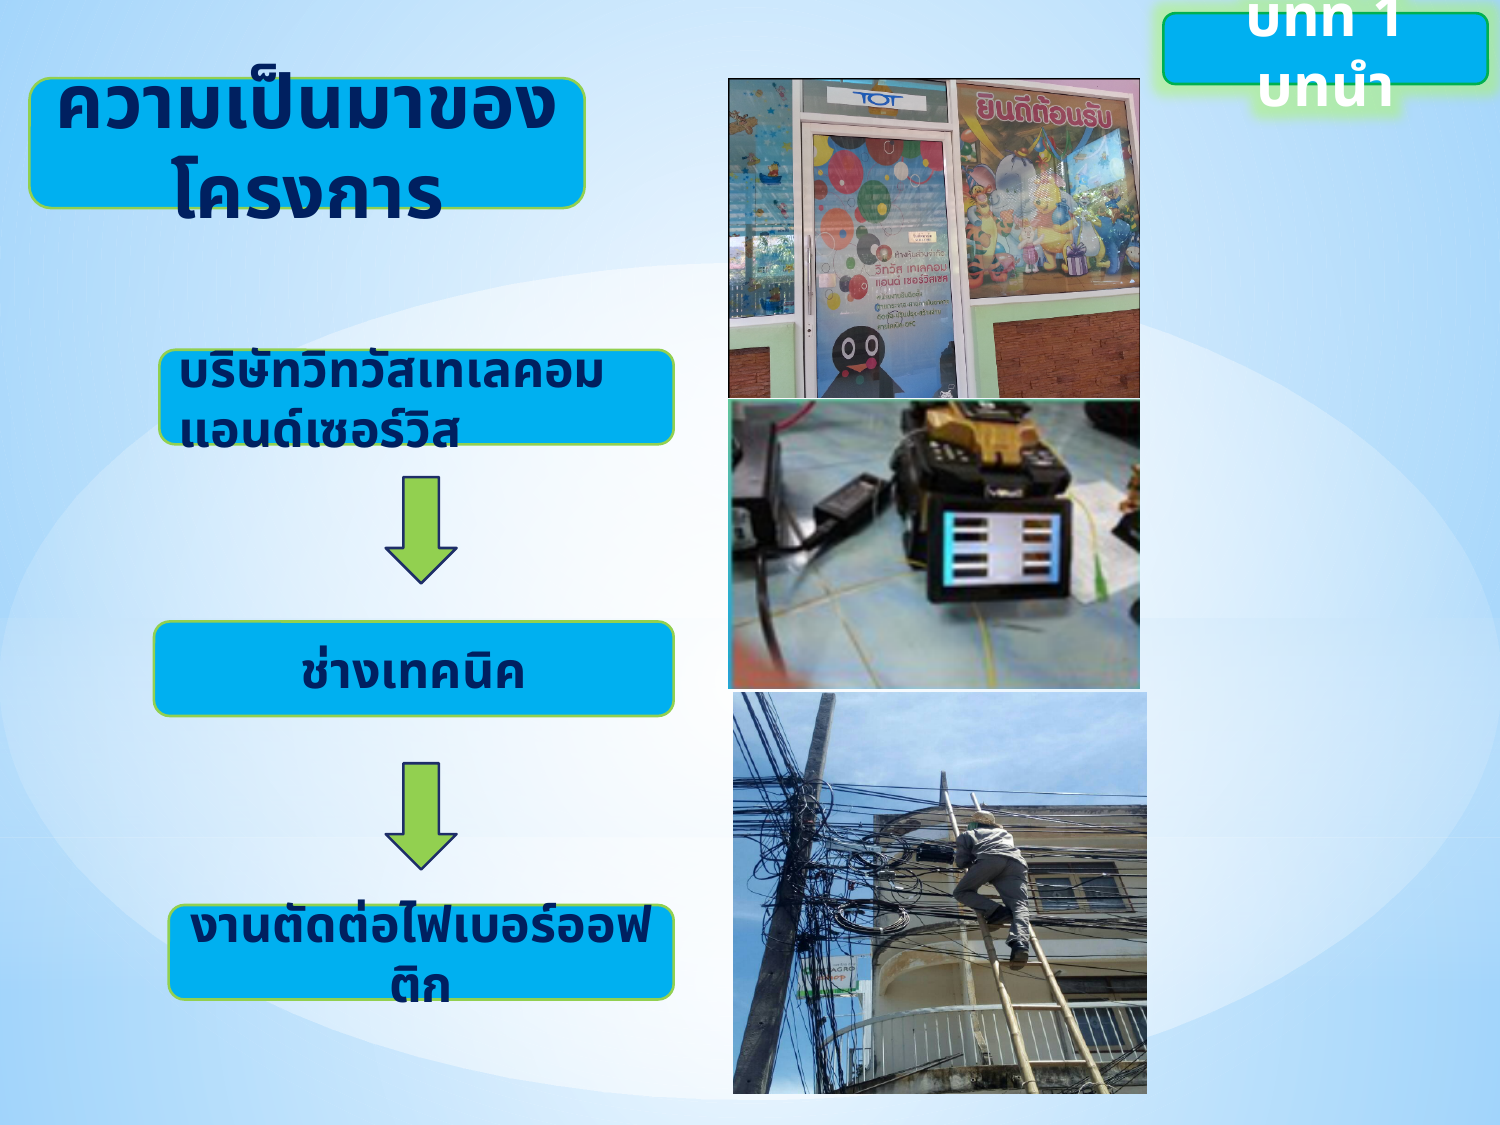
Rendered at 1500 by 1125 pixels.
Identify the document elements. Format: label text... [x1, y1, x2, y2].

text_box บทที่ 1 บทนำ [1162, 11, 1490, 86]
text_box ช่างเทคนิค [152, 620, 675, 718]
text_box ความเป็นมาของโครงการ [28, 76, 586, 210]
text_box บริษัทวิทวัสเทเลคอมแอนด์เซอร์วิส [158, 348, 675, 446]
text_box งานตัดต่อไฟเบอร์ออฟติก [167, 903, 675, 1001]
text_box [384, 475, 458, 585]
text_box [384, 761, 458, 871]
picture [733, 692, 1147, 1094]
picture [728, 77, 1140, 398]
picture [728, 399, 1140, 689]
